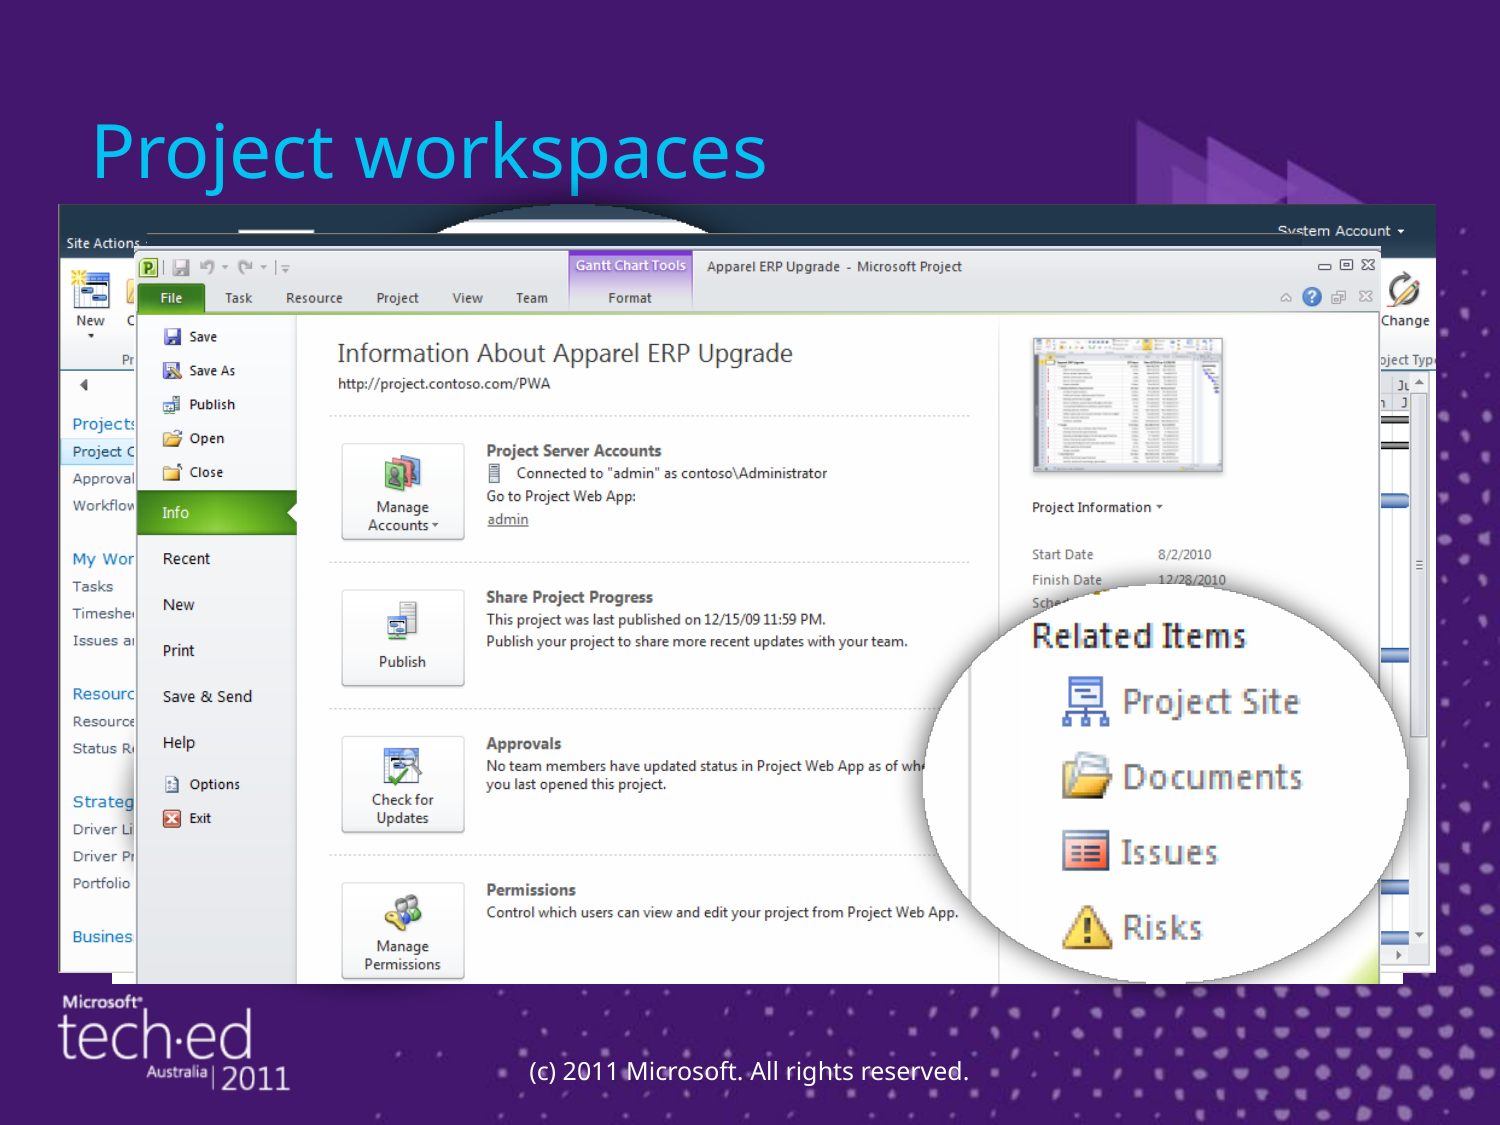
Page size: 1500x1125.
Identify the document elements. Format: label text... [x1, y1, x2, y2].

footer (c) 2011 Microsoft. All rights reserved. [512, 1042, 988, 1103]
picture [0, 0, 1500, 1125]
title Project workspaces [75, 54, 1425, 202]
